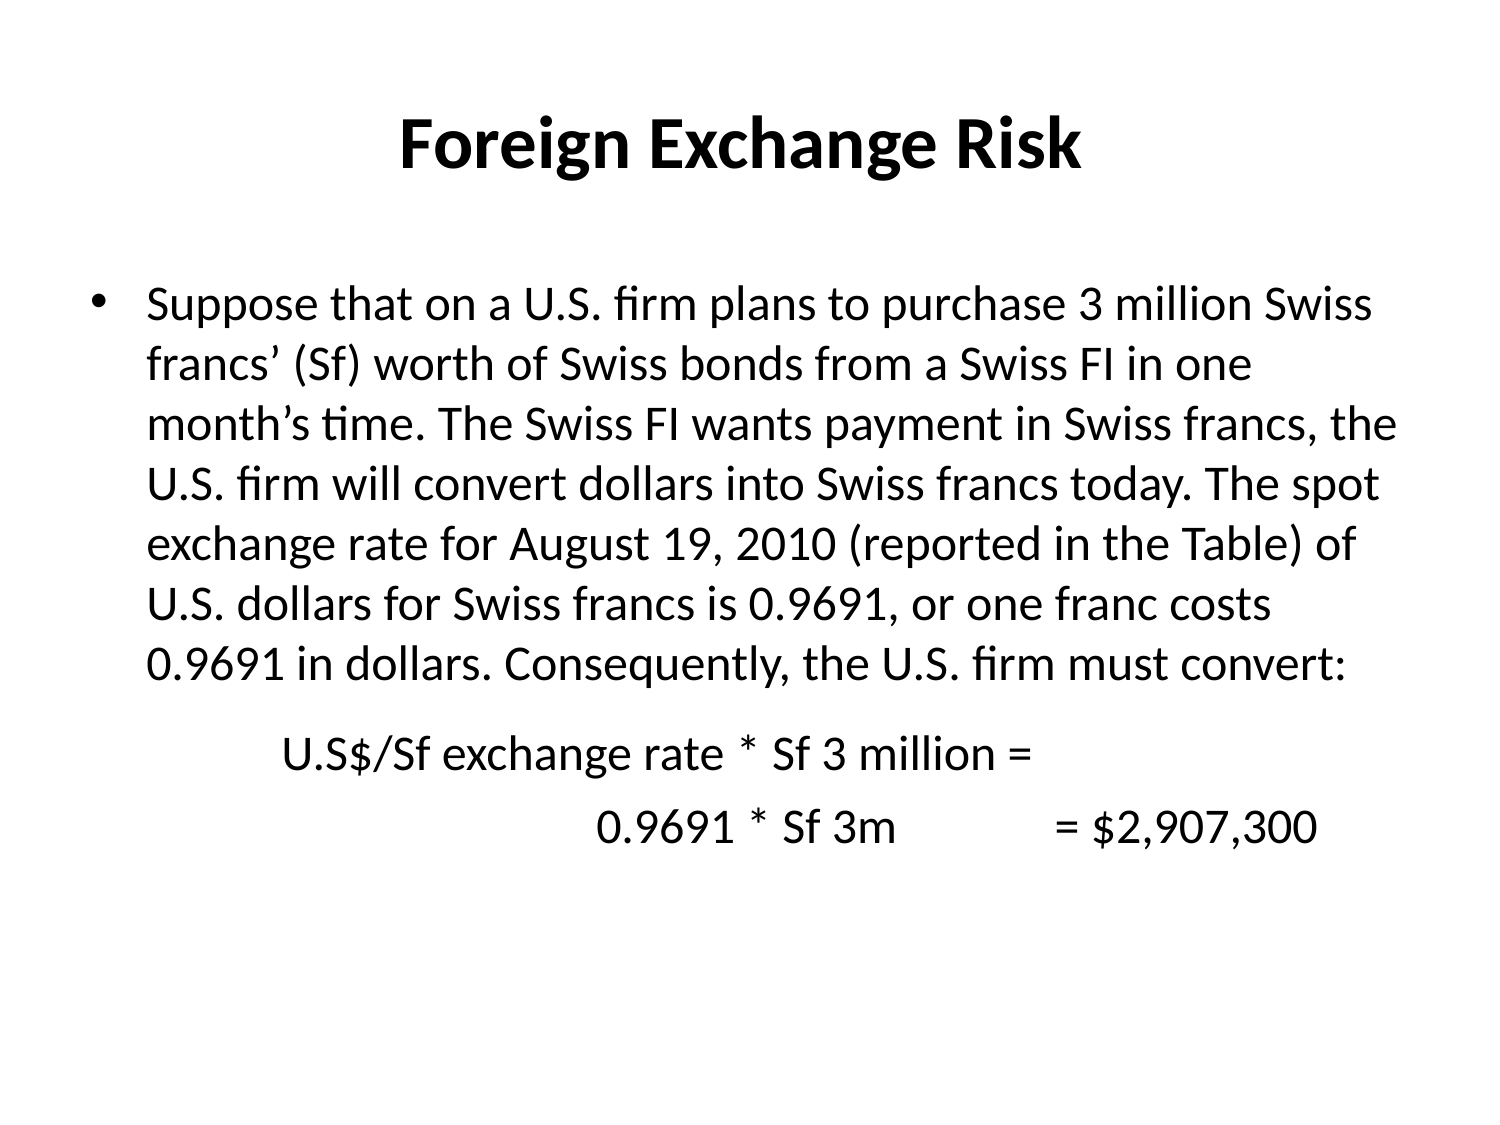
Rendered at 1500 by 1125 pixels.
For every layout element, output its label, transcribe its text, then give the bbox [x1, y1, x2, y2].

list Suppose that on a U.S. firm plans to purchase 3 million Swiss francs’ (Sf) worth of Swiss bonds from a Swiss FI in one month’s time. The Swiss FI wants payment in Swiss francs, the U.S. firm will convert dollars into Swiss francs today. The spot exchange rate for August 19, 2010 (reported in the Table) of U.S. dollars for Swiss francs is 0.9691, or one franc costs 0.9691 in dollars. Consequently, the U.S. firm must convert: U.S$/Sf exchange rate * Sf 3 million = 0.9691 * Sf 3m = $2,907,300 [75, 262, 1425, 1005]
title Foreign Exchange Risk [75, 45, 1425, 233]
